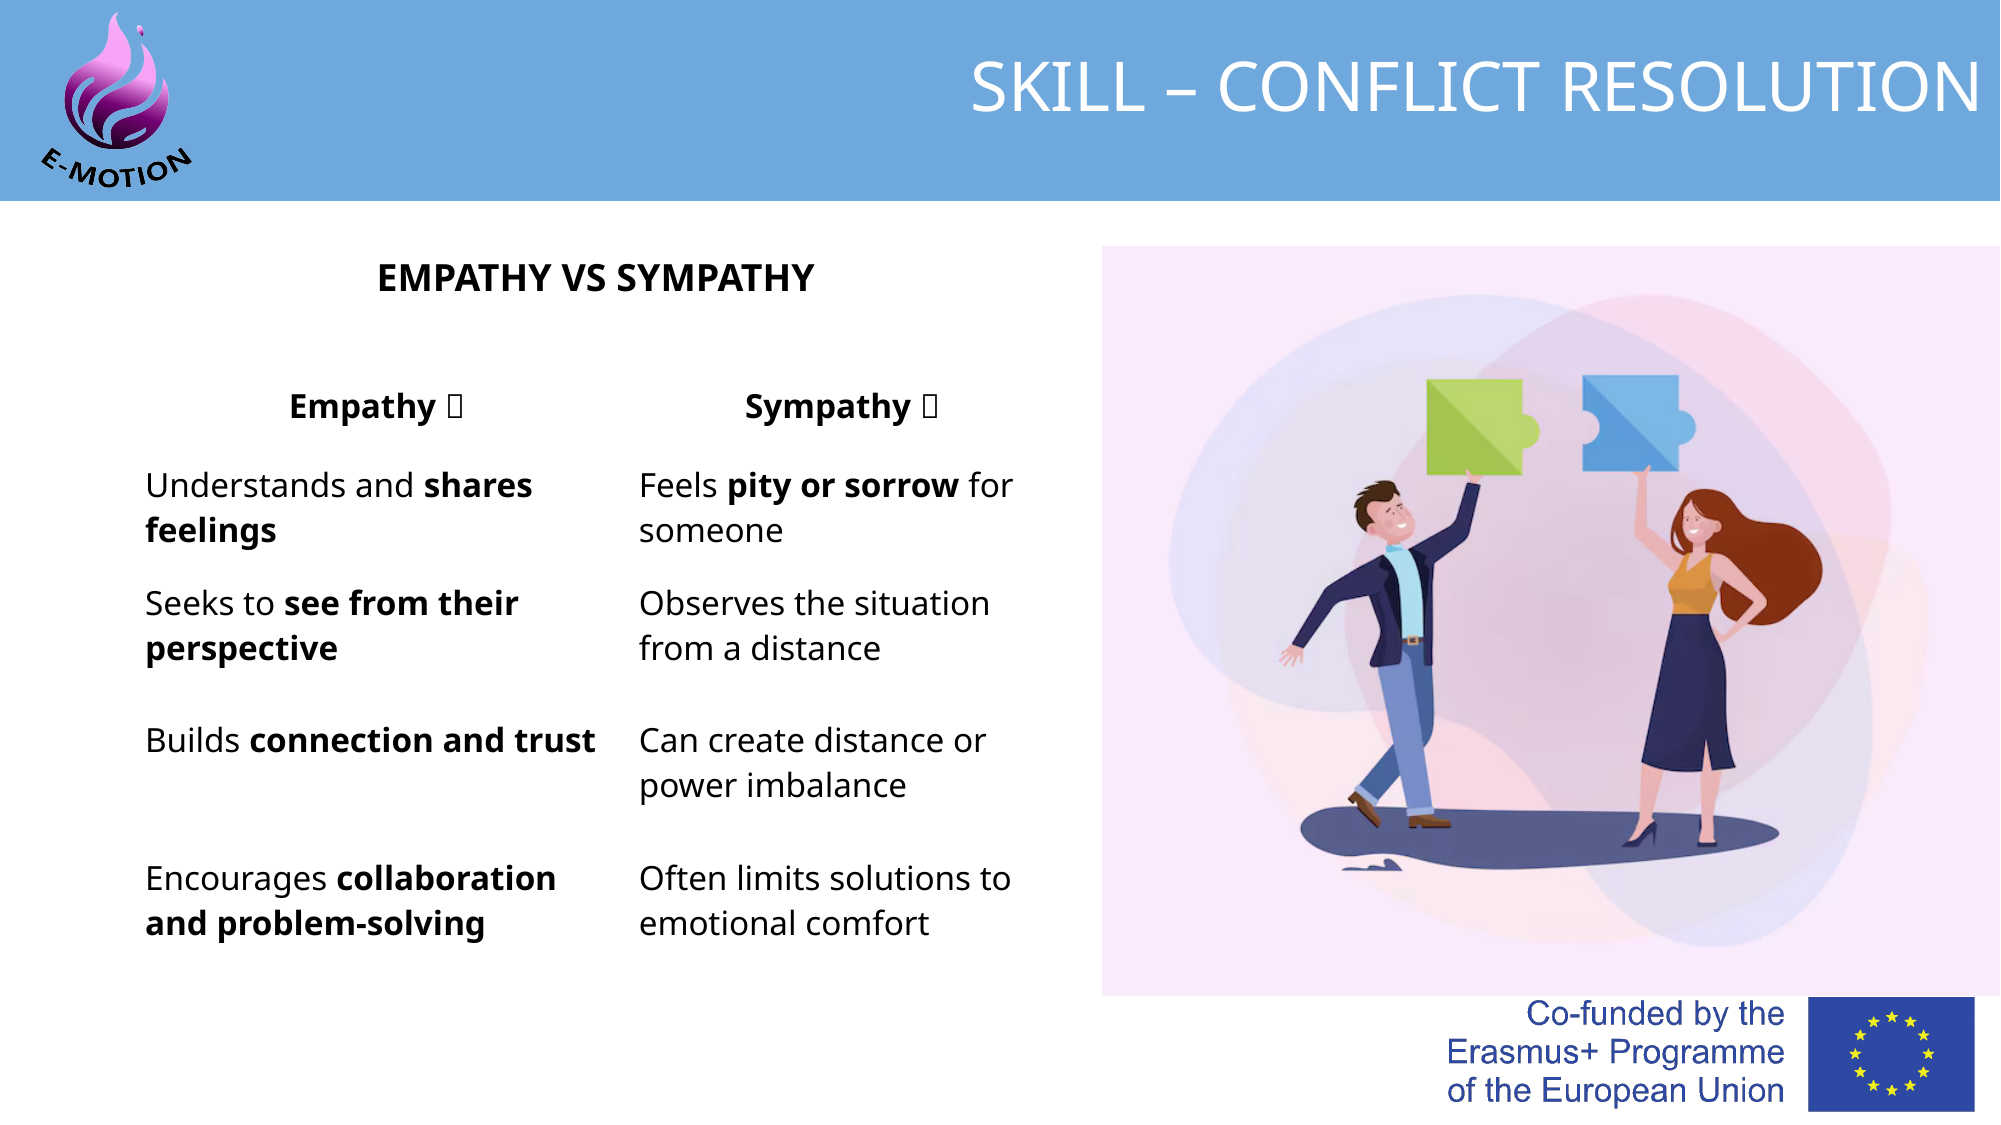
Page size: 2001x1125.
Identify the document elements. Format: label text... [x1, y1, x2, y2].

text_box SKILL – CONFLICT RESOLUTION [576, 35, 2000, 246]
table_cell Often limits solutions to emotional comfort [624, 840, 1061, 978]
picture [1101, 246, 2000, 1116]
table_cell Can create distance or power imbalance [624, 702, 1061, 840]
table_header Empathy 💛 [130, 361, 624, 447]
table_cell Feels pity or sorrow for someone [624, 447, 1061, 565]
table_header Sympathy 🌿 [624, 361, 1061, 447]
table_cell Seeks to see from their perspective [130, 565, 624, 702]
text_box EMPATHY VS SYMPATHY [89, 246, 1099, 387]
table_cell Observes the situation from a distance [624, 565, 1061, 702]
table_cell Understands and shares feelings [130, 447, 624, 565]
table_cell Builds connection and trust [130, 702, 624, 840]
table_cell Encourages collaboration and problem-solving [130, 840, 624, 978]
picture [0, 0, 253, 247]
